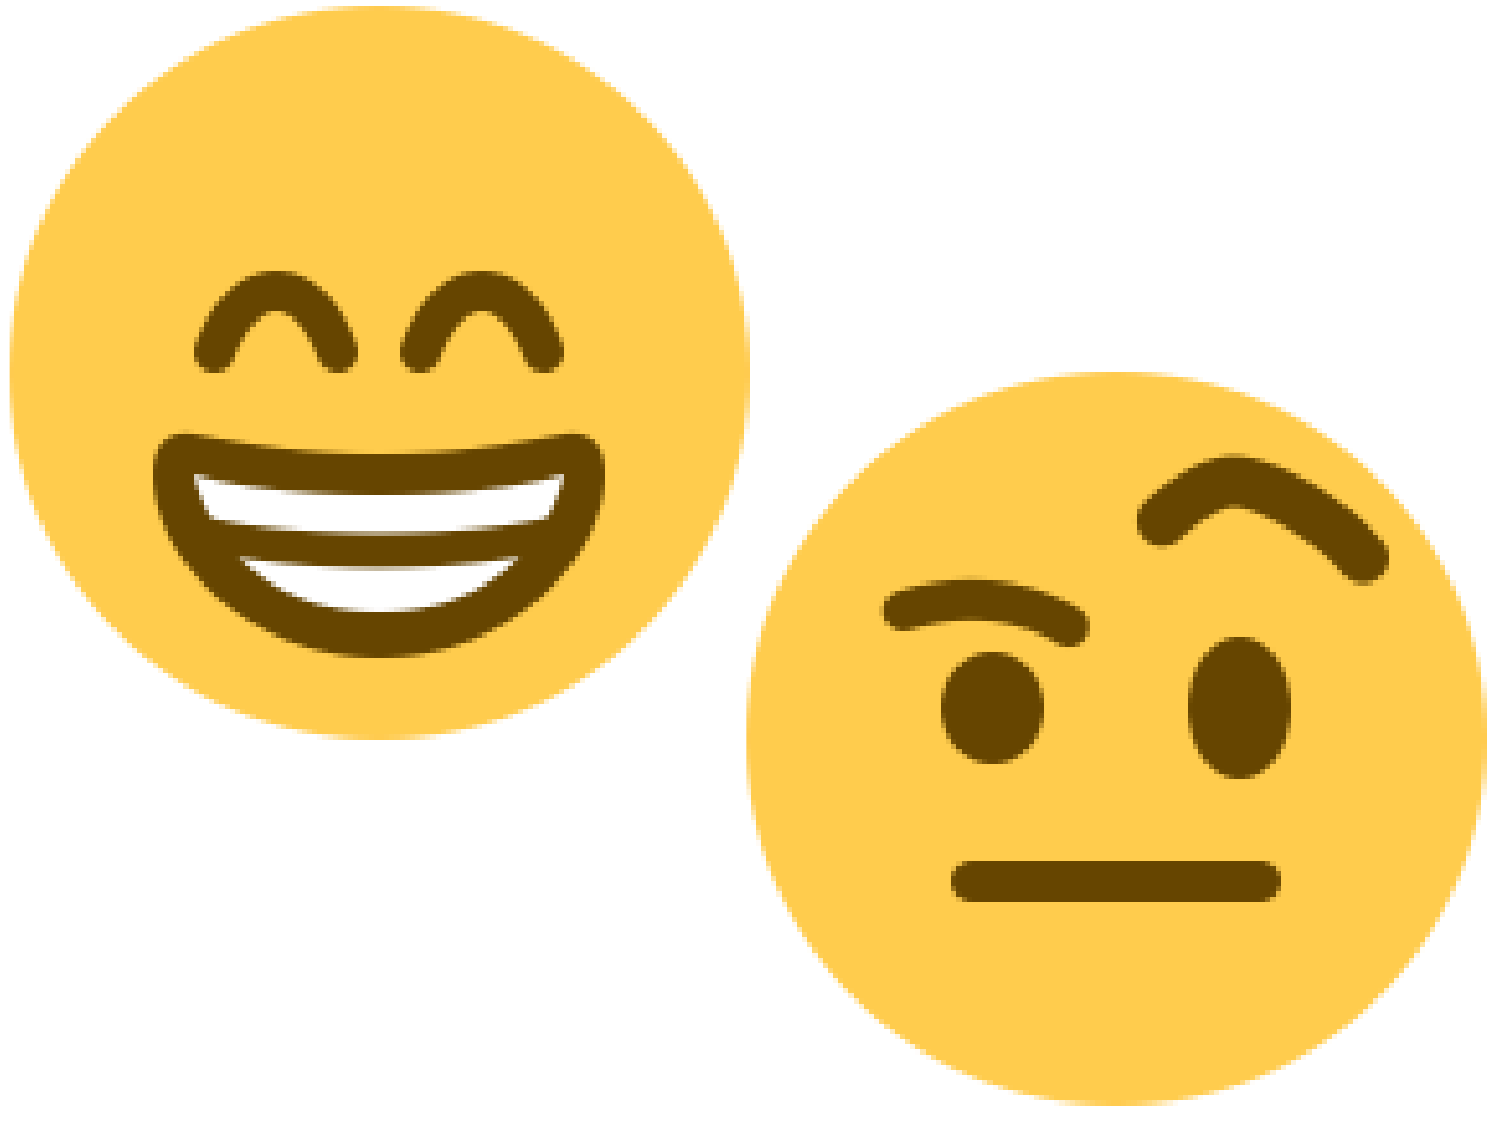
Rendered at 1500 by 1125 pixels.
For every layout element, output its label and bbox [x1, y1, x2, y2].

text_box [9, 6, 751, 740]
text_box [746, 372, 1487, 1106]
